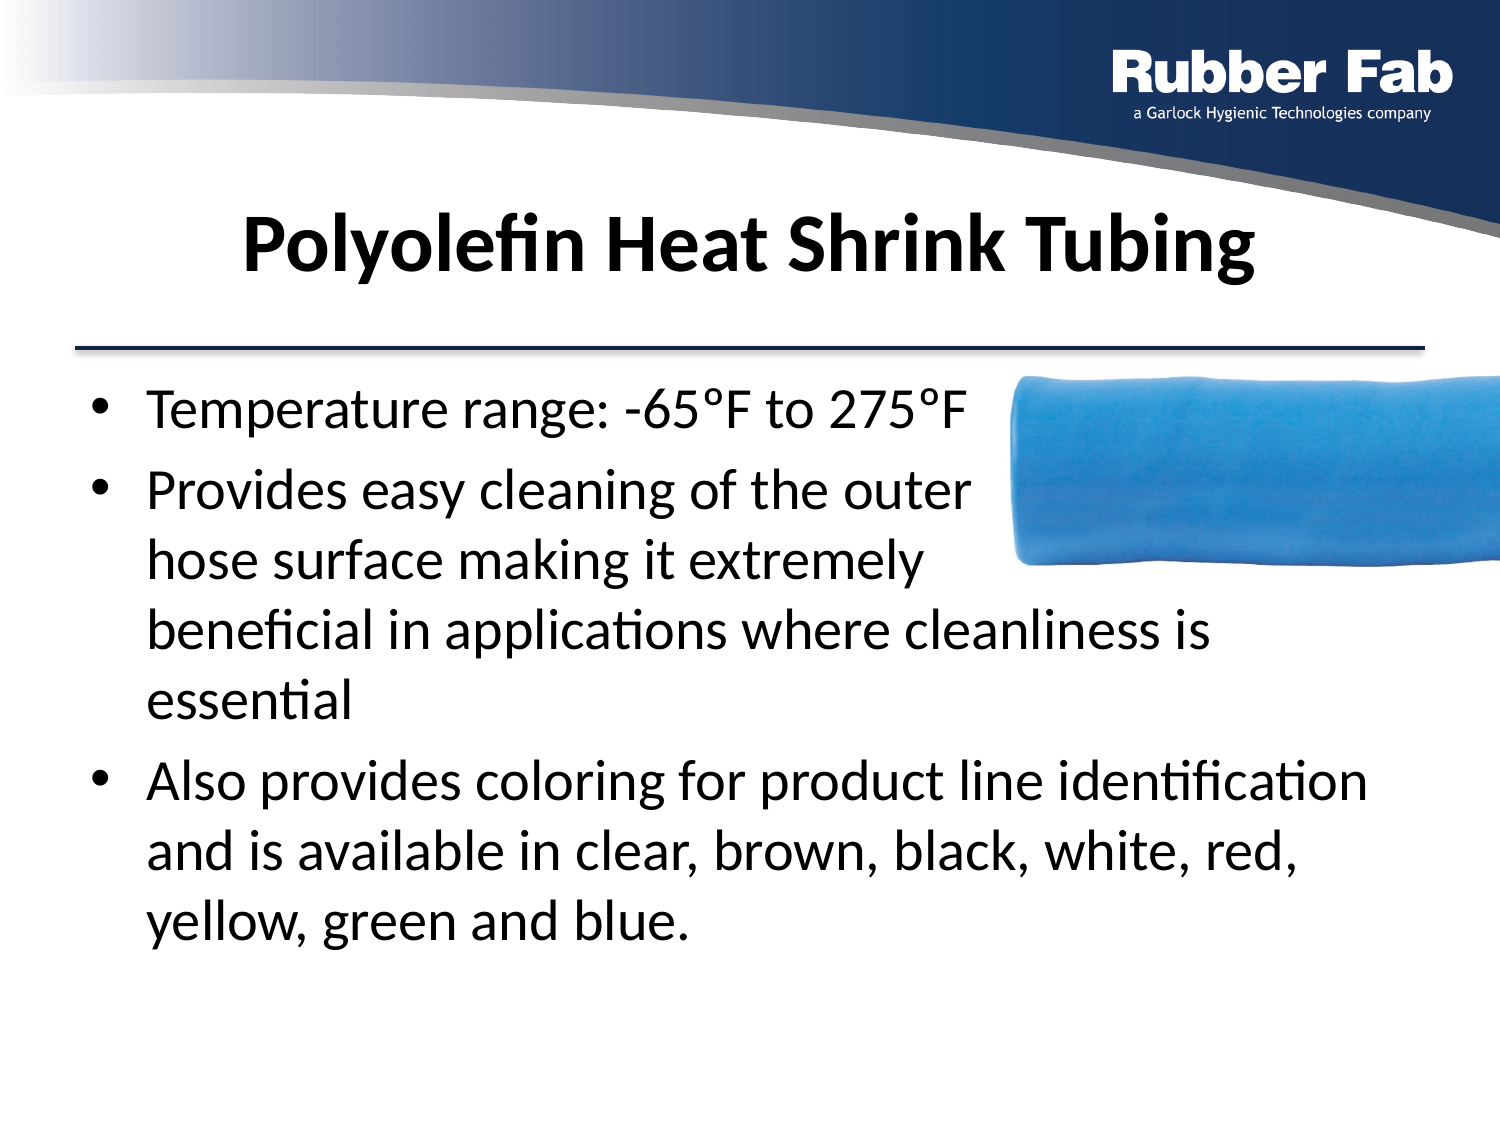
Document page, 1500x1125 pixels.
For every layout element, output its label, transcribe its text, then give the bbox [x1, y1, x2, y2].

list Temperature range: -65ºF to 275ºF Provides easy cleaning of the outer hose surface making it extremely beneficial in applications where cleanliness is essential Also provides coloring for product line identification and is available in clear, brown, black, white, red, yellow, green and blue. [75, 362, 1425, 1099]
picture [0, 0, 1500, 240]
picture [1001, 362, 1500, 580]
title Polyolefin Heat Shrink Tubing [75, 144, 1425, 332]
